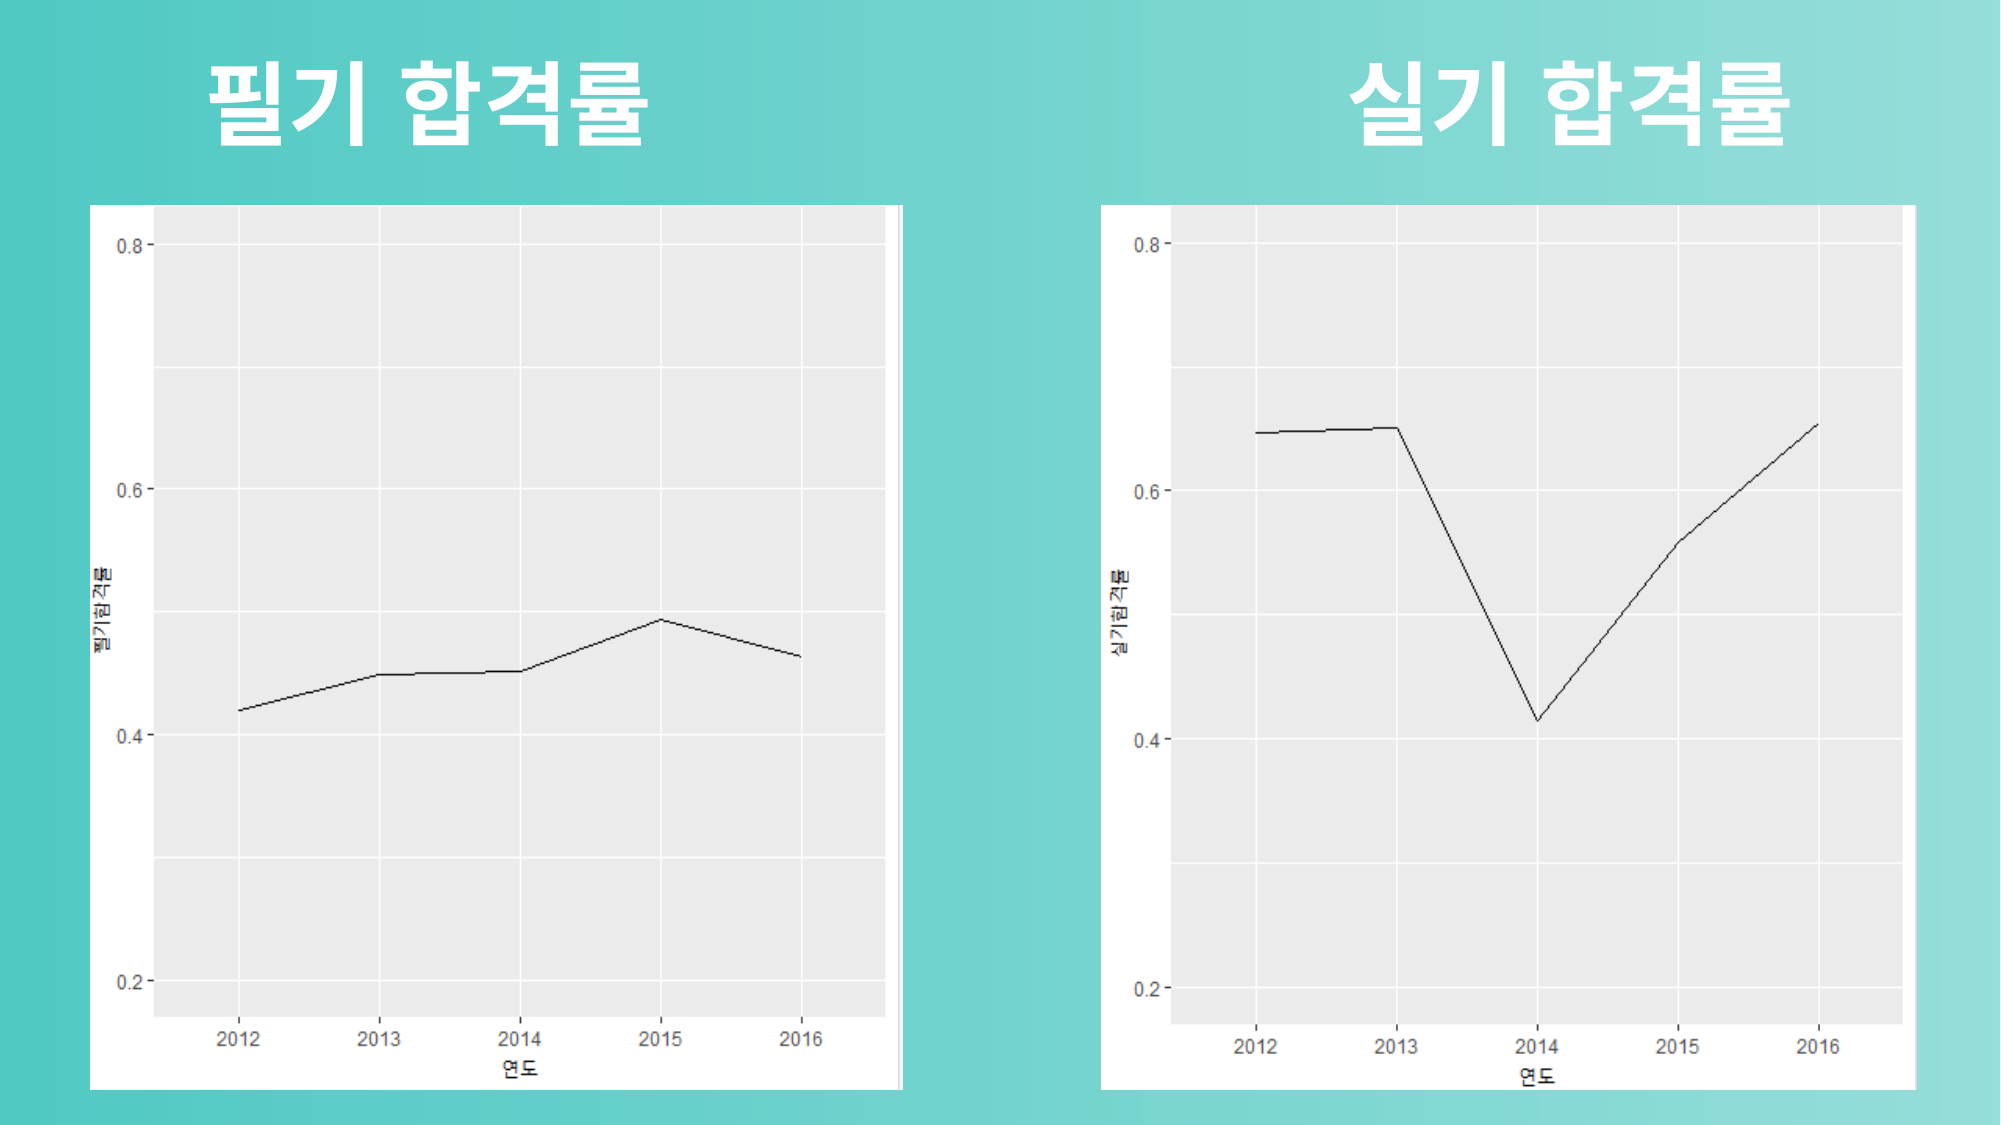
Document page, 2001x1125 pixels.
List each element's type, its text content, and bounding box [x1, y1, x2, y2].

text_box 필기 합격률 실기 합격률 [0, 0, 2000, 218]
picture [0, 0, 2001, 1125]
